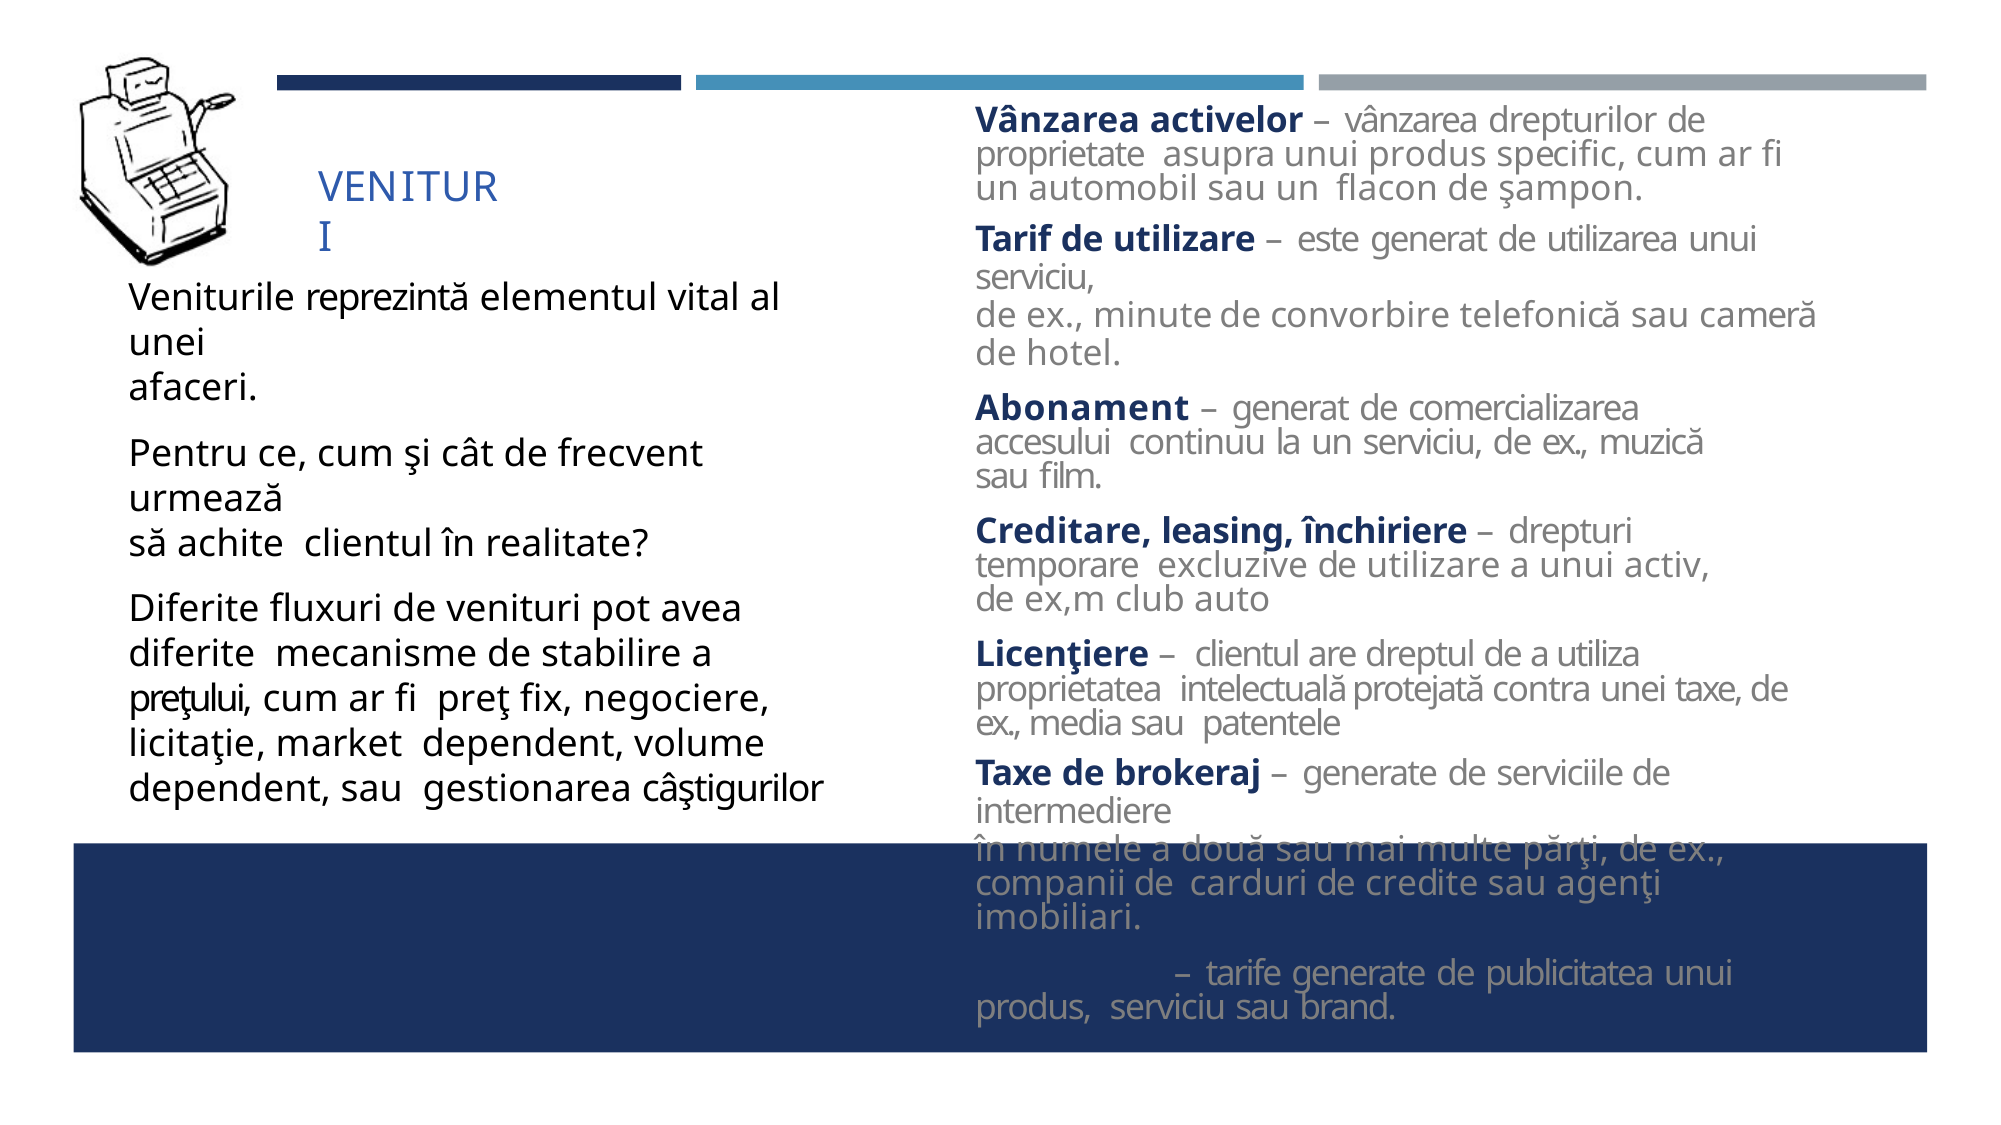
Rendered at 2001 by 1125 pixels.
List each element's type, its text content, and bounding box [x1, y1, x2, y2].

text_box Vânzarea activelor – vânzarea drepturilor de proprietate asupra unui produs specific, cum ar fi un automobil sau un flacon de şampon. Tarif de utilizare – este generat de utilizarea unui serviciu, de ex., minute de convorbire telefonică sau cameră de hotel. Abonament – generat de comercializarea accesului continuu la un serviciu, de ex., muzică sau film. Creditare, leasing, închiriere – drepturi temporare excluzive de utilizare a unui activ, de ex,m club auto Licenţiere – clientul are dreptul de a utiliza proprietatea intelectuală protejată contra unei taxe, de ex., media sau patentele Taxe de brokeraj – generate de serviciile de intermediere în numele a două sau mai multe părţi, de ex., companii de carduri de credite sau agenţi imobiliari. Publicitate – tarife generate de publicitatea unui produs, serviciu sau brand. [972, 94, 1844, 1027]
title VENITURI [316, 157, 500, 270]
text_box Veniturile reprezintă elementul vital al unei afaceri. Pentru ce, cum şi cât de frecvent urmează să achite clientul în realitate? Diferite fluxuri de venituri pot avea diferite mecanisme de stabilire a preţului, cum ar fi preţ fix, negociere, licitaţie, market dependent, volume dependent, sau gestionarea câştigurilor [126, 270, 842, 810]
picture [39, 42, 277, 279]
